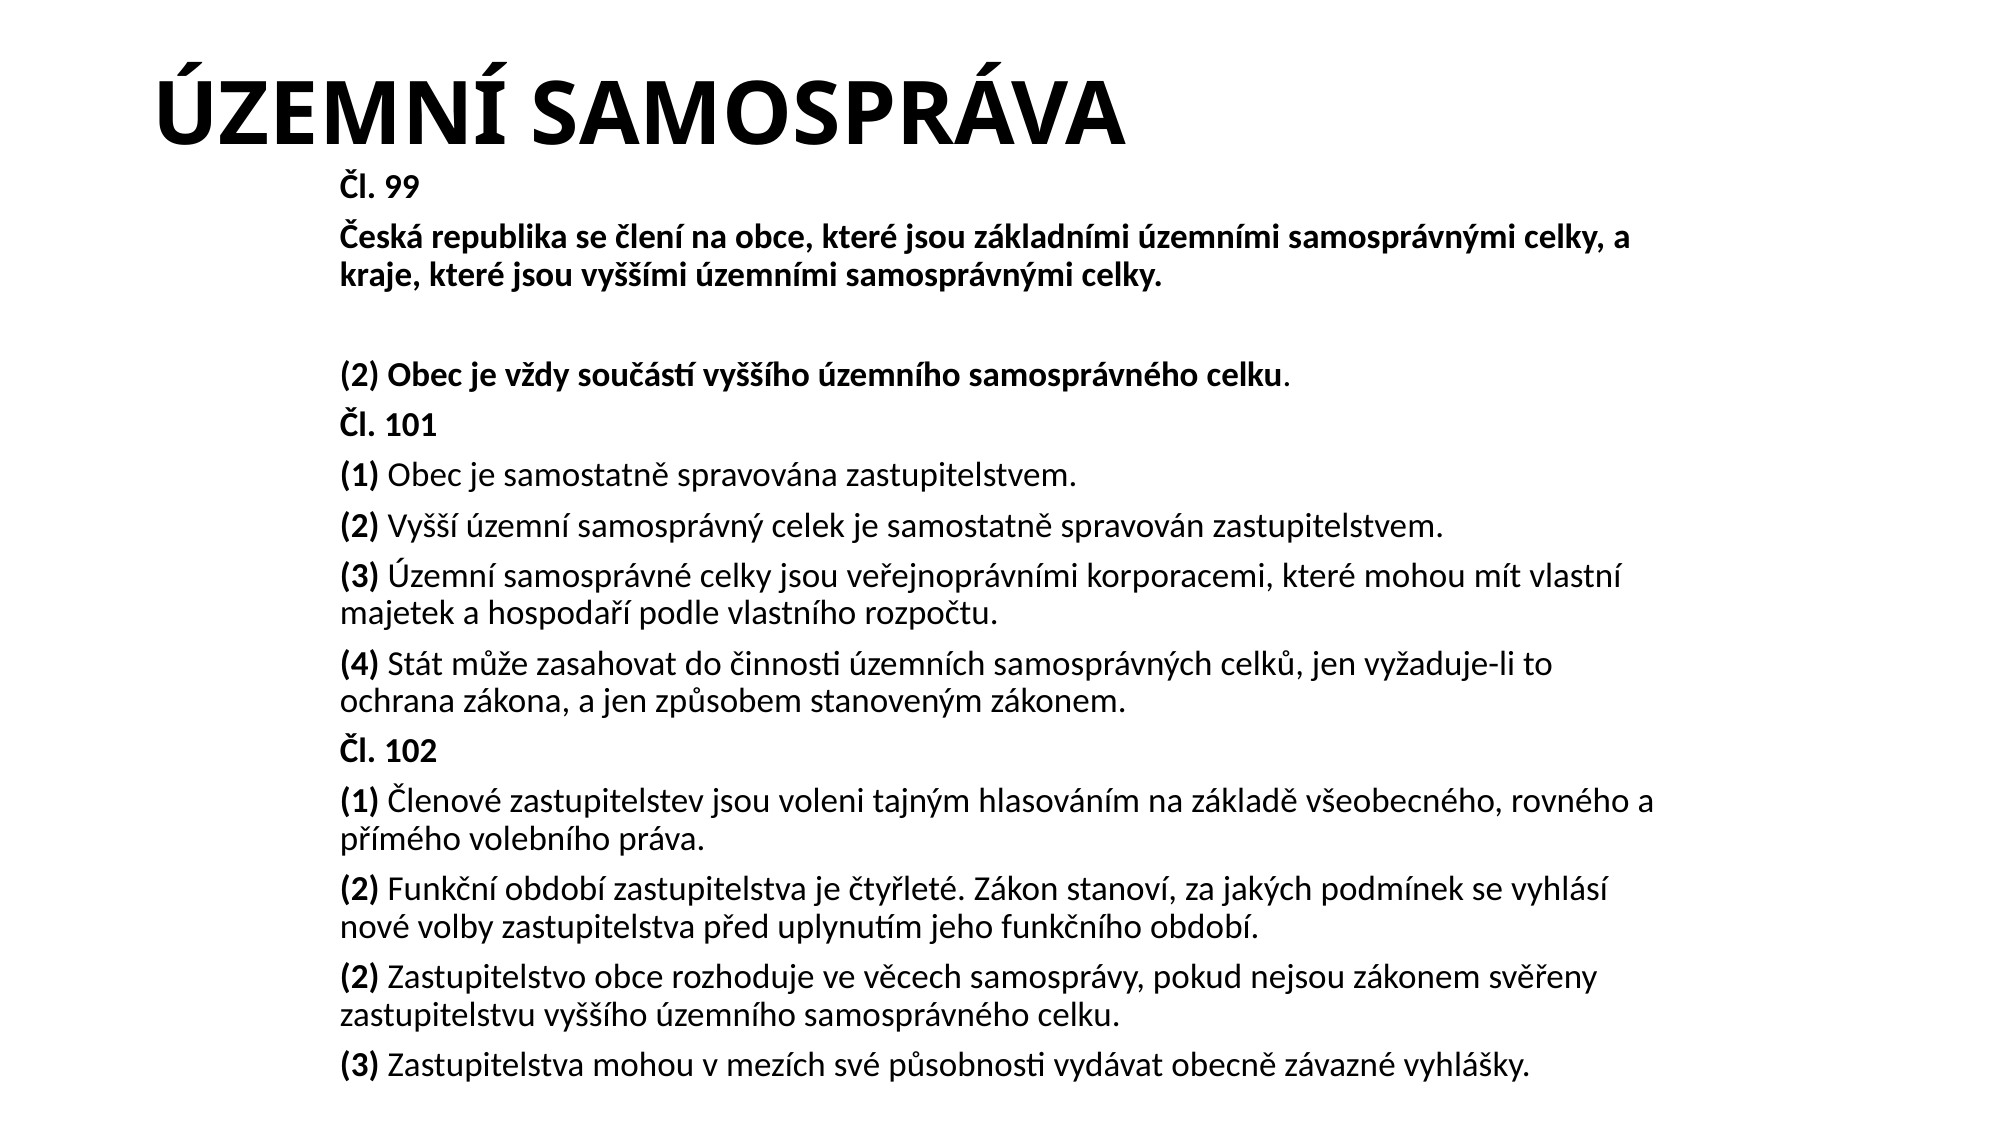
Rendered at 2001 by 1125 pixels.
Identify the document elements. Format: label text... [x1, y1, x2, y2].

list Čl. 99 Česká republika se člení na obce, které jsou základními územními samosprávnými celky, a kraje, které jsou vyššími územními samosprávnými celky. (2) Obec je vždy součástí vyššího územního samosprávného celku. Čl. 101 (1) Obec je samostatně spravována zastupitelstvem. (2) Vyšší územní samosprávný celek je samostatně spravován zastupitelstvem. (3) Územní samosprávné celky jsou veřejnoprávními korporacemi, které mohou mít vlastní majetek a hospodaří podle vlastního rozpočtu. (4) Stát může zasahovat do činnosti územních samosprávných celků, jen vyžaduje-li to ochrana zákona, a jen způsobem stanoveným zákonem. Čl. 102 (1) Členové zastupitelstev jsou voleni tajným hlasováním na základě všeobecného, rovného a přímého volebního práva. (2) Funkční období zastupitelstva je čtyřleté. Zákon stanoví, za jakých podmínek se vyhlásí nové volby zastupitelstva před uplynutím jeho funkčního období. (2) Zastupitelstvo obce rozhoduje ve věcech samosprávy, pokud nejsou zákonem svěřeny zastupitelstvu vyššího územního samosprávného celku. (3) Zastupitelstva mohou v mezích své působnosti vydávat obecně závazné vyhlášky. [324, 160, 1675, 1106]
title ÚZEMNÍ SAMOSPRÁVA [137, 59, 1863, 278]
